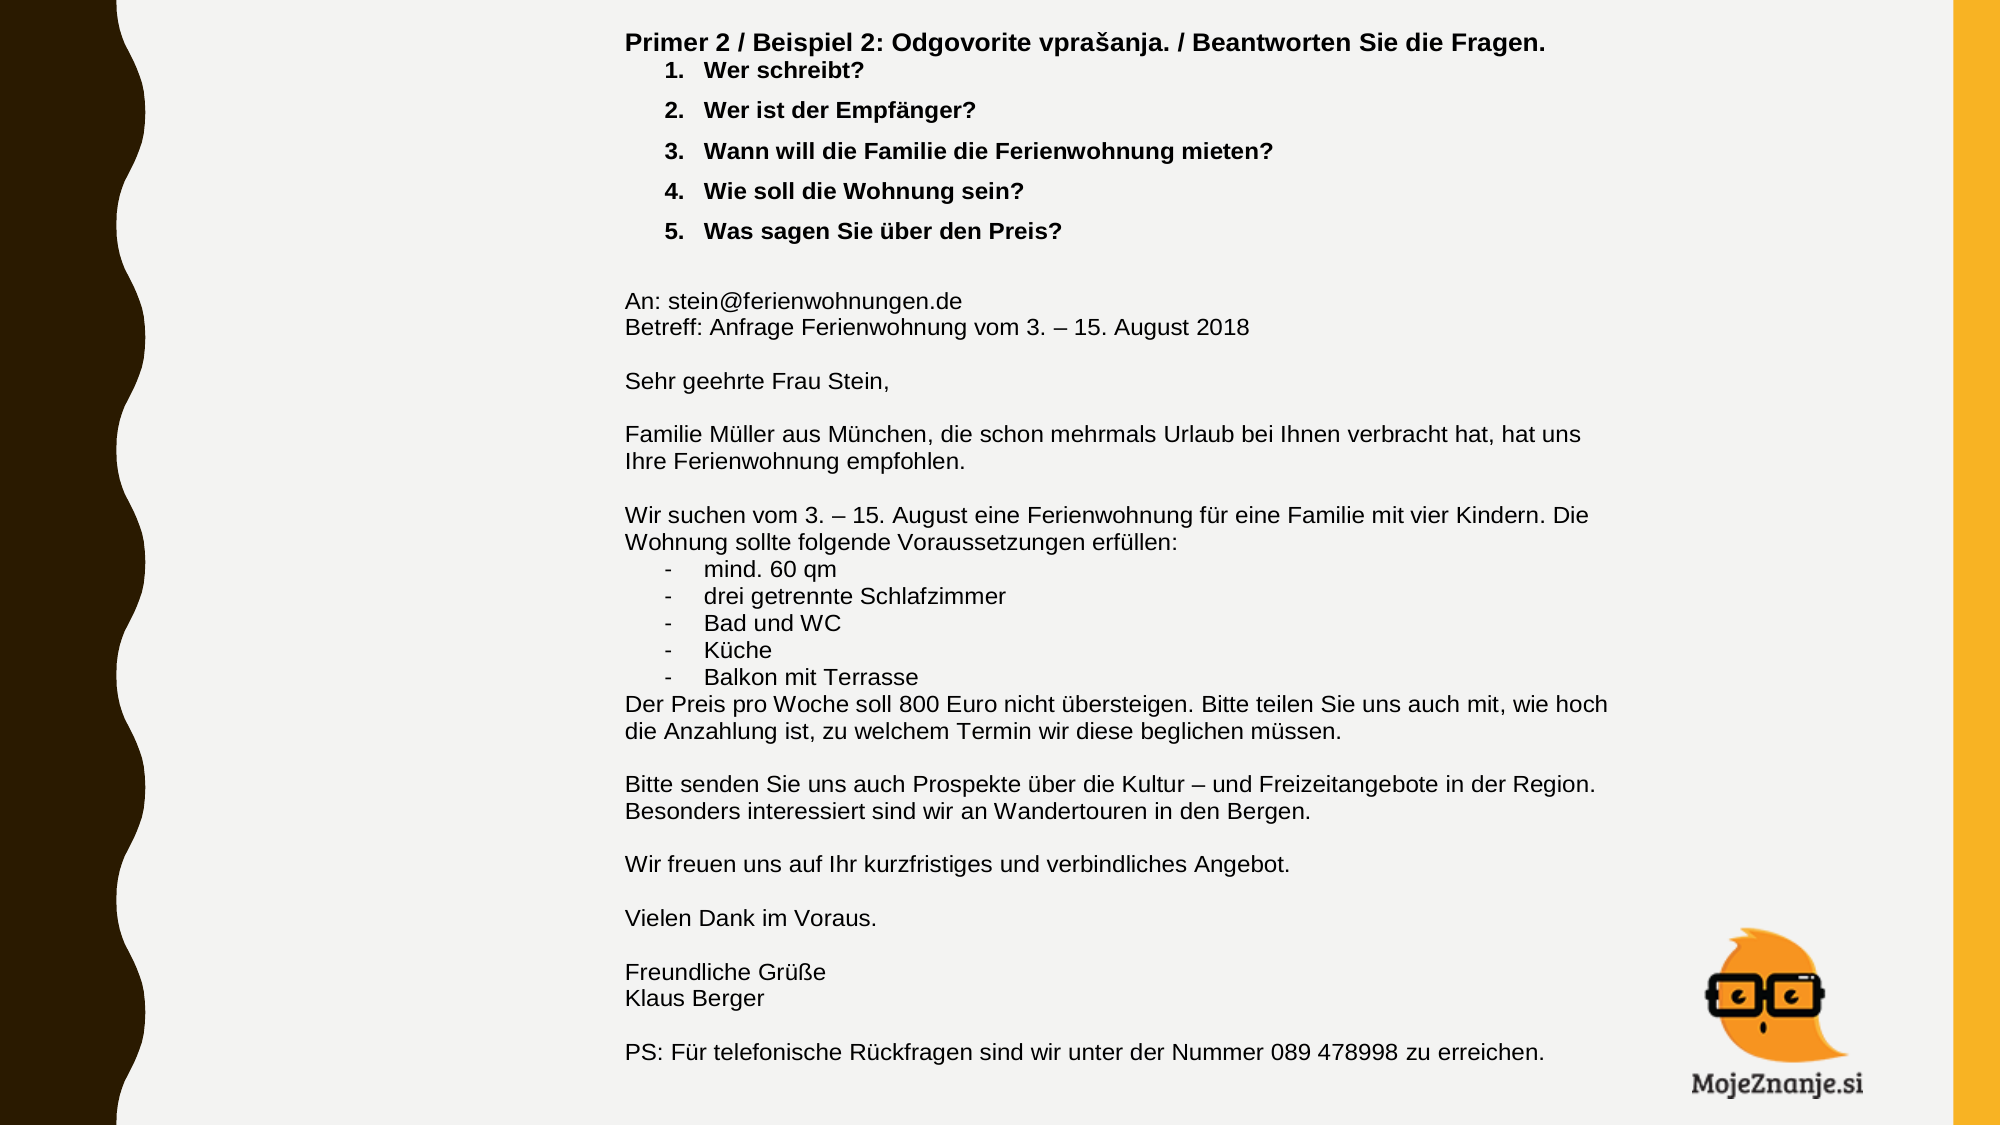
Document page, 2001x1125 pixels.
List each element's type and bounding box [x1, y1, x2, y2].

picture [1692, 926, 1863, 1099]
list [624, 28, 1622, 1066]
